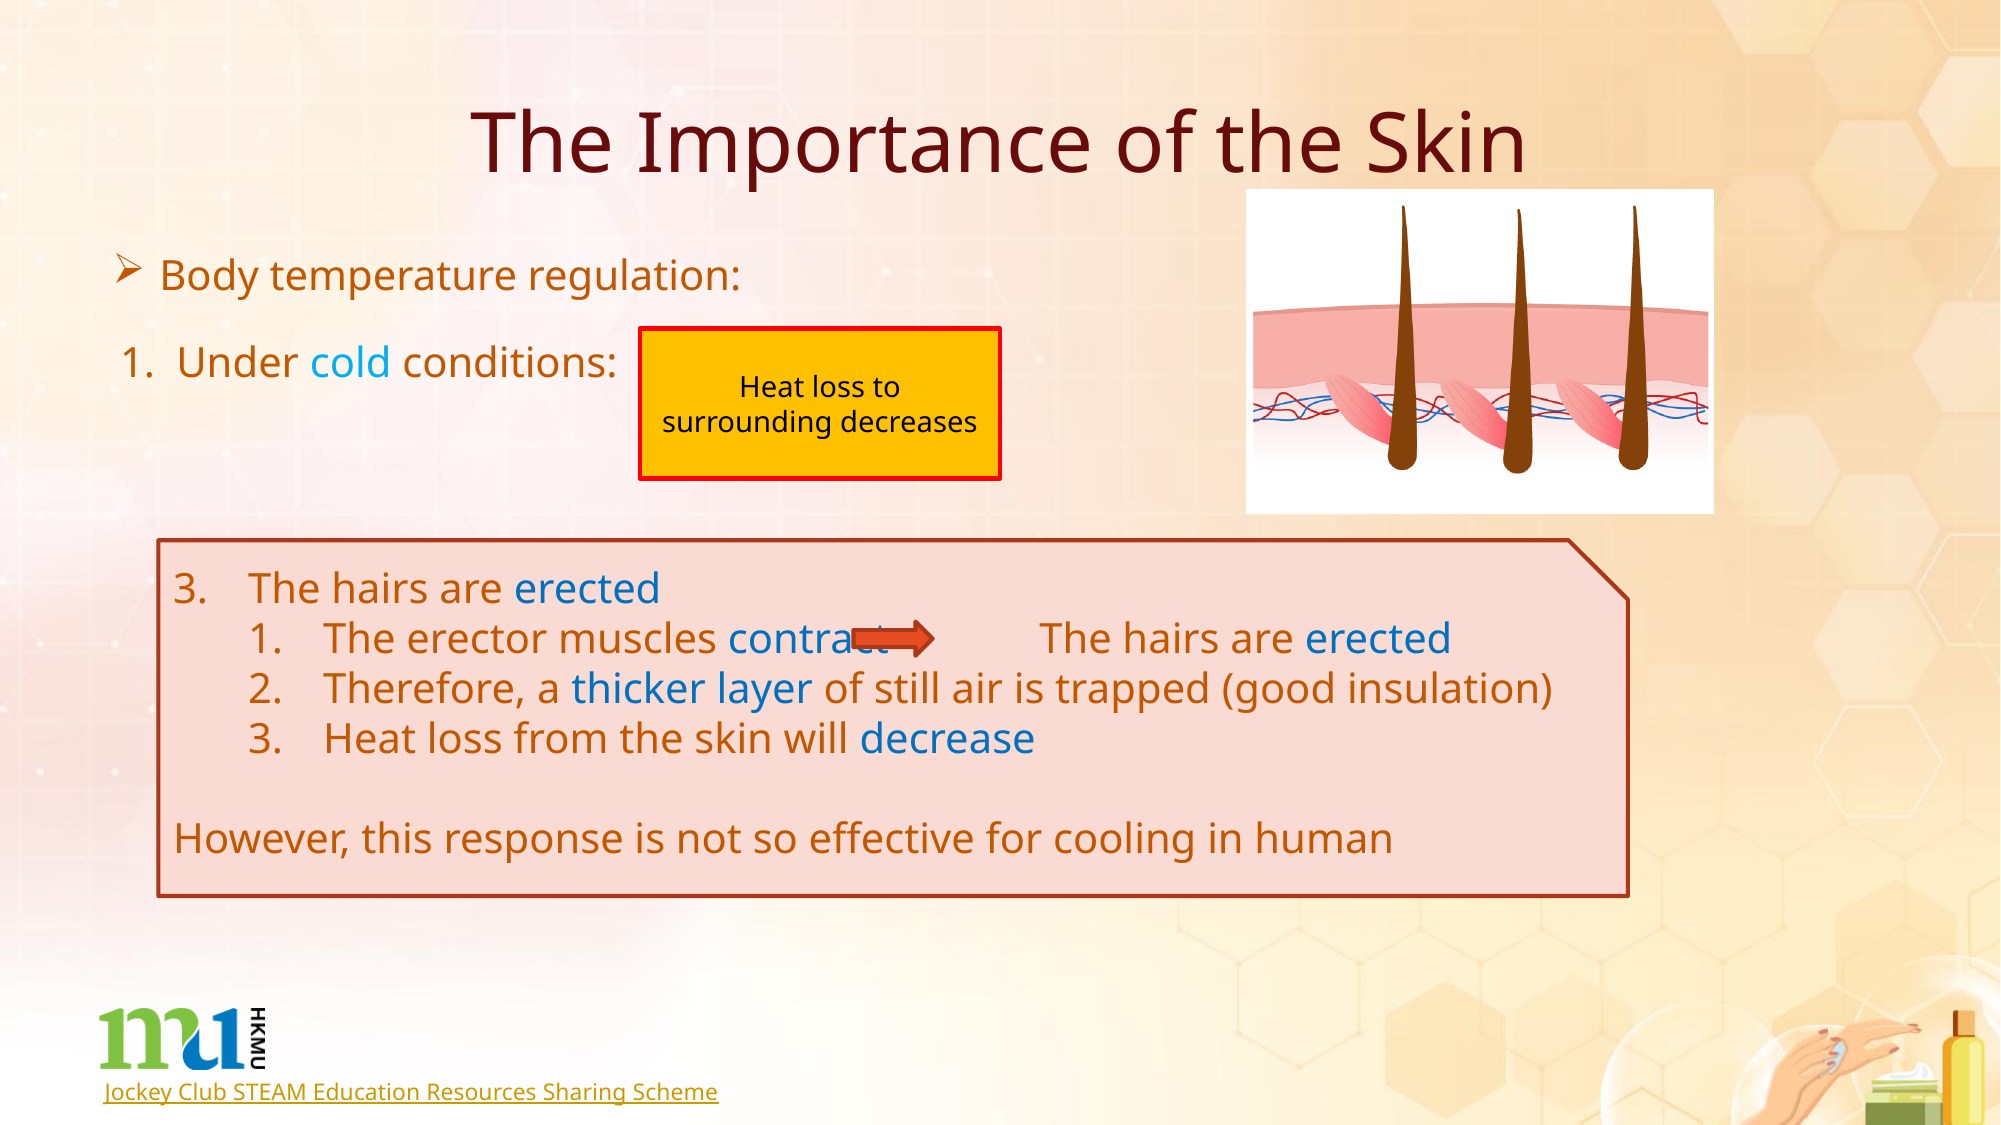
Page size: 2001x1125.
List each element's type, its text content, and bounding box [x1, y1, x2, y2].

title The Importance of the Skin [99, 45, 1900, 233]
text_box Under cold conditions: [105, 328, 633, 394]
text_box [158, 540, 1629, 924]
text_box Heat loss to surrounding decreases [638, 326, 1002, 481]
picture [0, 0, 2001, 1125]
text_box Body temperature regulation: [97, 240, 757, 306]
